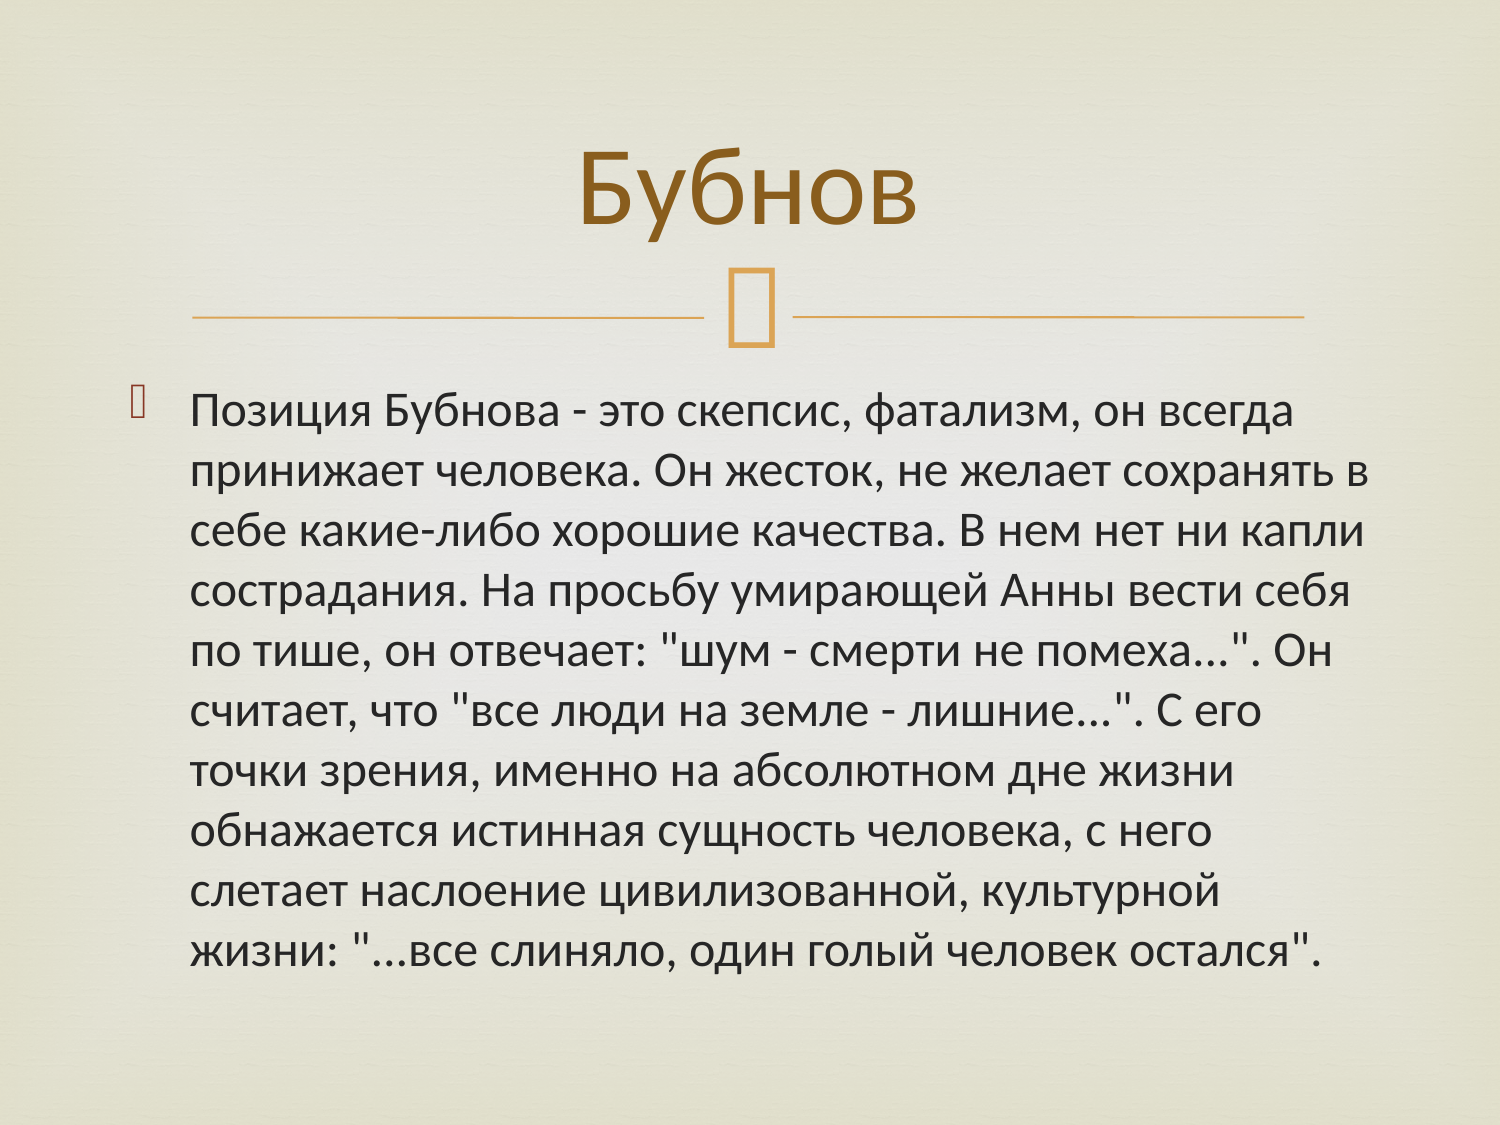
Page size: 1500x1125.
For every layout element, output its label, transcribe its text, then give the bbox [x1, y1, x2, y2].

list Позиция Бубнова - это скепсис, фатализм, он всегда принижает человека. Он жесток, не желает сохранять в себе какие-либо хорошие качества. В нем нет ни капли сострадания. На просьбу умирающей Анны вести себя по тише, он отвечает: "шум - смерти не помеха...". Он считает, что "все люди на земле - лишние...". С его точки зрения, именно на абсолютном дне жизни обнажается истинная сущность человека, с него слетает наслоение цивилизованной, культурной жизни: "...все слиняло, один голый человек остался". [114, 368, 1386, 1005]
title Бубнов [112, 93, 1386, 267]
